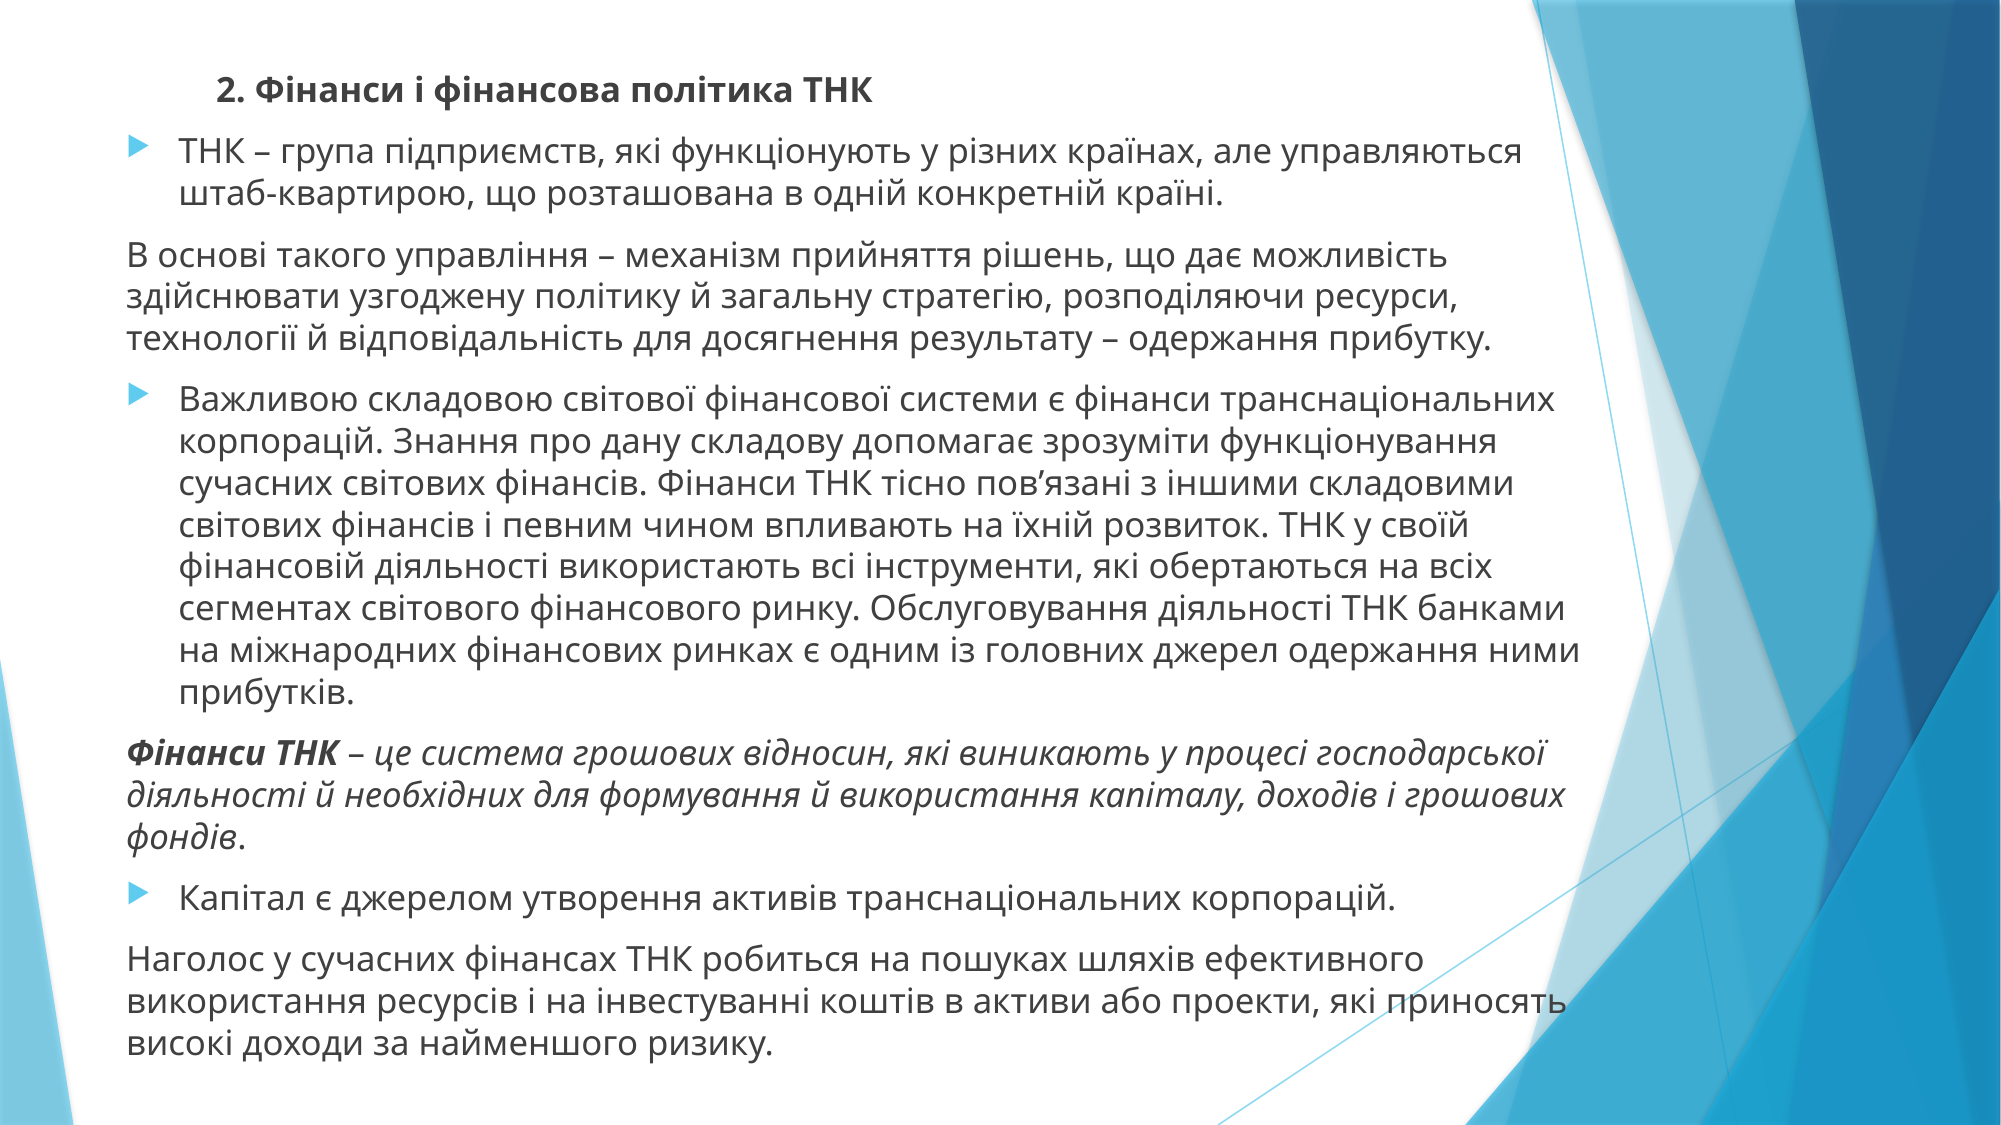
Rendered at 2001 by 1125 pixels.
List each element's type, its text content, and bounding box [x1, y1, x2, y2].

list 2. Фінанси і фінансова політика ТНК ТНК – група підприємств, які функціонують у різних країнах, але управляються штаб-квартирою, що розташована в одній конкретній країні. В основі такого управління – механізм прийняття рішень, що дає можливість здійснювати узгоджену політику й загальну стратегію, розподіляючи ресурси, технології й відповідальність для досягнення результату – одержання прибутку. Важливою складовою світової фінансової системи є фінанси транснаціональних корпорацій. Знання про дану складову допомагає зрозуміти функціонування сучасних світових фінансів. Фінанси ТНК тісно пов’язані з іншими складовими світових фінансів і певним чином впливають на їхній розвиток. ТНК у своїй фінансовій діяльності використають всі інструменти, які обертаються на всіх сегментах світового фінансового ринку. Обслуговування діяльності ТНК банками на міжнародних фінансових ринках є одним із головних джерел одержання ними прибутків. Фінанси ТНК – це система грошових відносин, які виникають у процесі господарської діяльності й необхідних для формування й використання капіталу, доходів і грошових фондів. Капітал є джерелом утворення активів транснаціональних корпорацій. Наголос у сучасних фінансах ТНК робиться на пошуках шляхів ефективного використання ресурсів і на інвестуванні коштів в активи або проекти, які приносять високі доходи за найменшого ризику. [111, 60, 1632, 1080]
